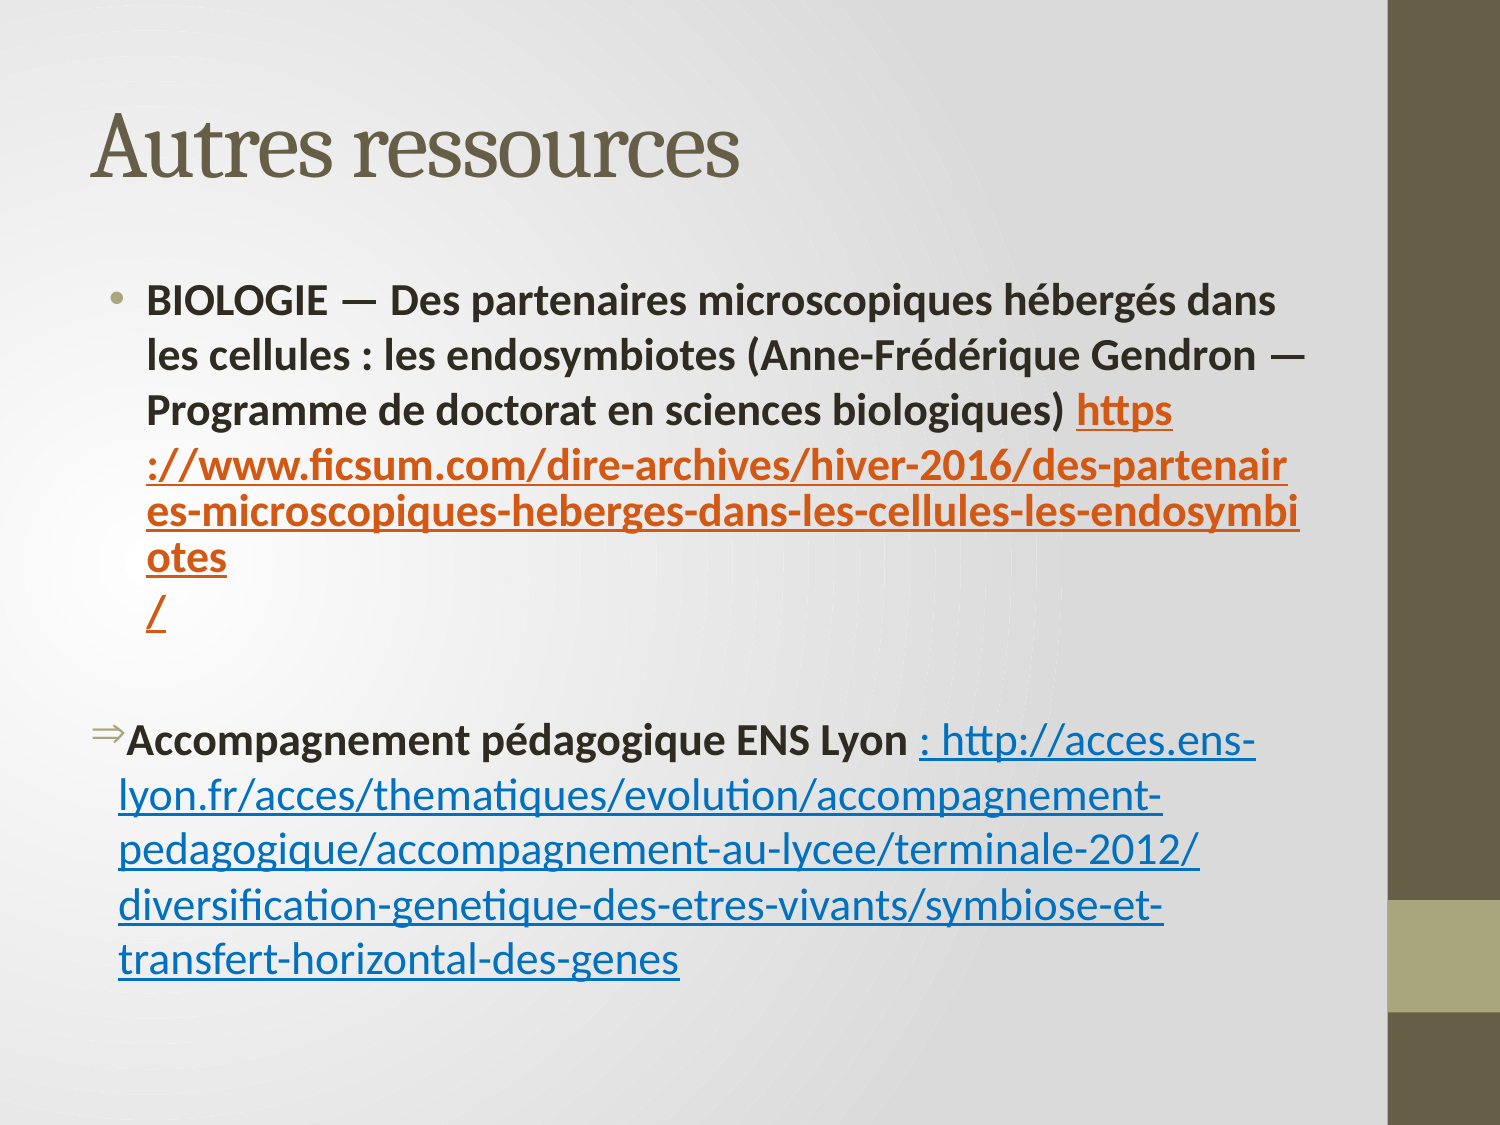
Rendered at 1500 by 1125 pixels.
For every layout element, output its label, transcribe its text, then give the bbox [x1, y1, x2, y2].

title Autres ressources [75, 45, 1325, 233]
list BIOLOGIE — Des partenaires microscopiques hébergés dans les cellules : les endosymbiotes (Anne-Frédérique Gendron — Programme de doctorat en sciences biologiques) https://www.ficsum.com/dire-archives/hiver-2016/des-partenaires-microscopiques-heberges-dans-les-cellules-les-endosymbiotes/ Accompagnement pédagogique ENS Lyon : http://acces.ens-lyon.fr/acces/thematiques/evolution/accompagnement-pedagogique/accompagnement-au-lycee/terminale-2012/diversification-genetique-des-etres-vivants/symbiose-et-transfert-horizontal-des-genes [75, 262, 1325, 1050]
